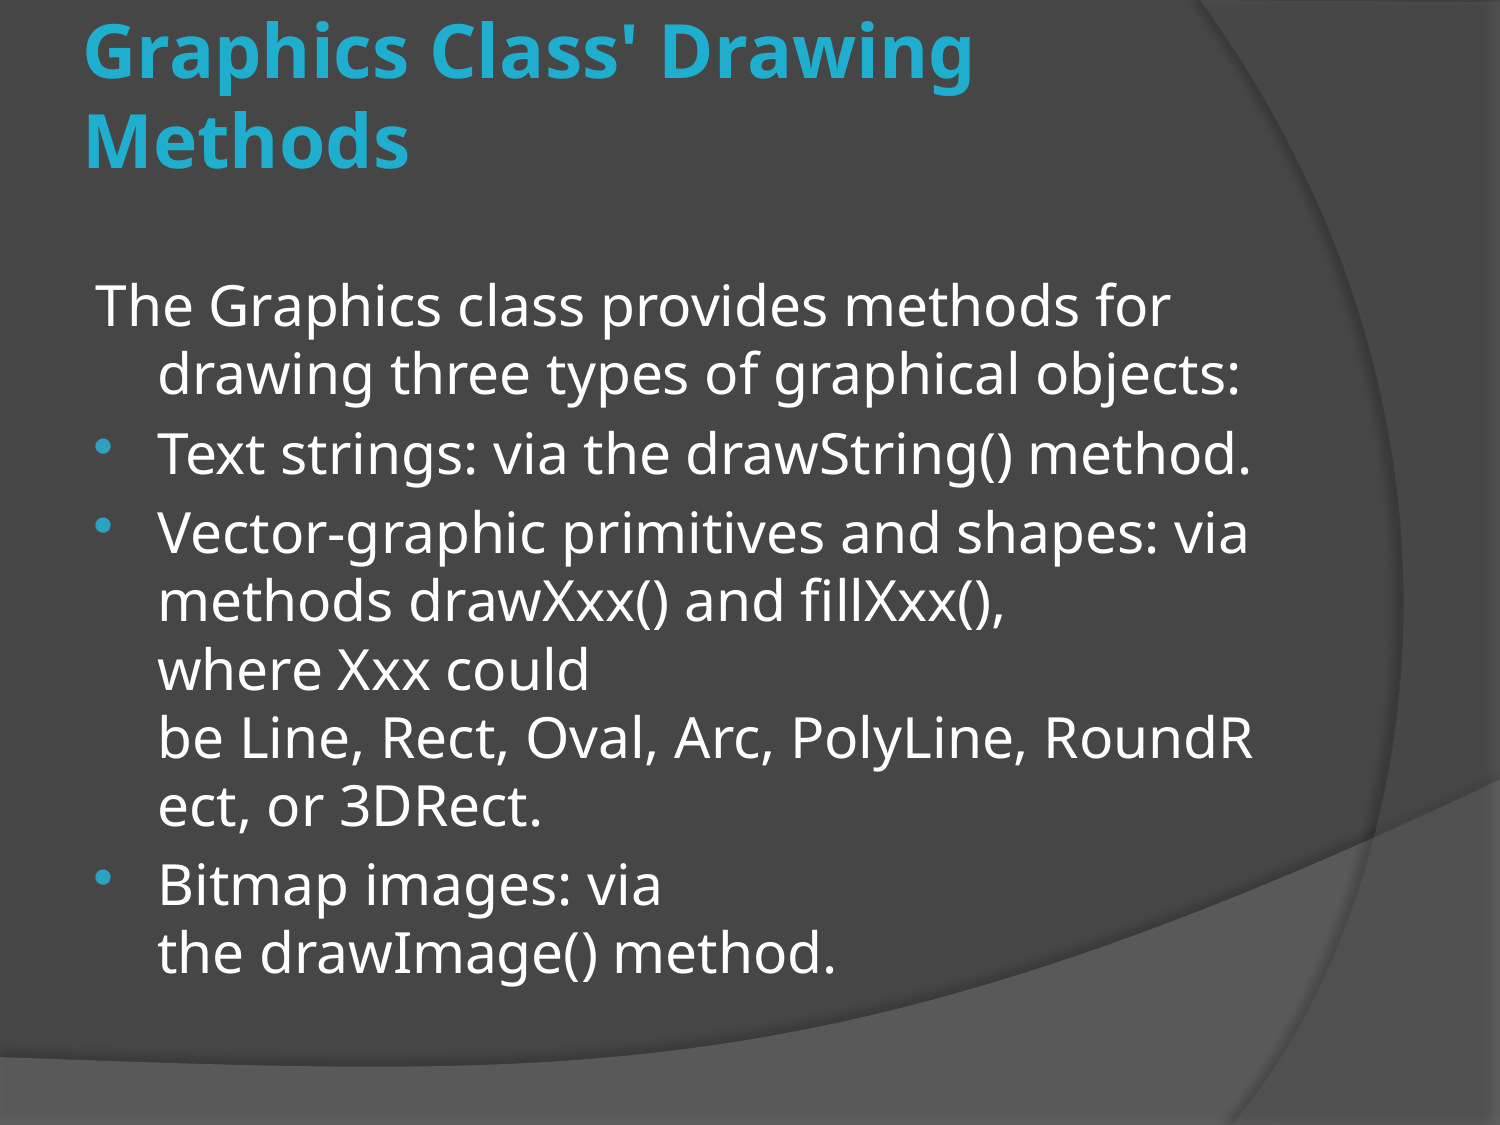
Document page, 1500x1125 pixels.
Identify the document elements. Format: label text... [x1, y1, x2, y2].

list The Graphics class provides methods for drawing three types of graphical objects: Text strings: via the drawString() method. Vector-graphic primitives and shapes: via methods drawXxx() and fillXxx(), where Xxx could be Line, Rect, Oval, Arc, PolyLine, RoundRect, or 3DRect. Bitmap images: via the drawImage() method. [75, 262, 1300, 1005]
title Graphics Class' Drawing Methods [75, 45, 1300, 233]
